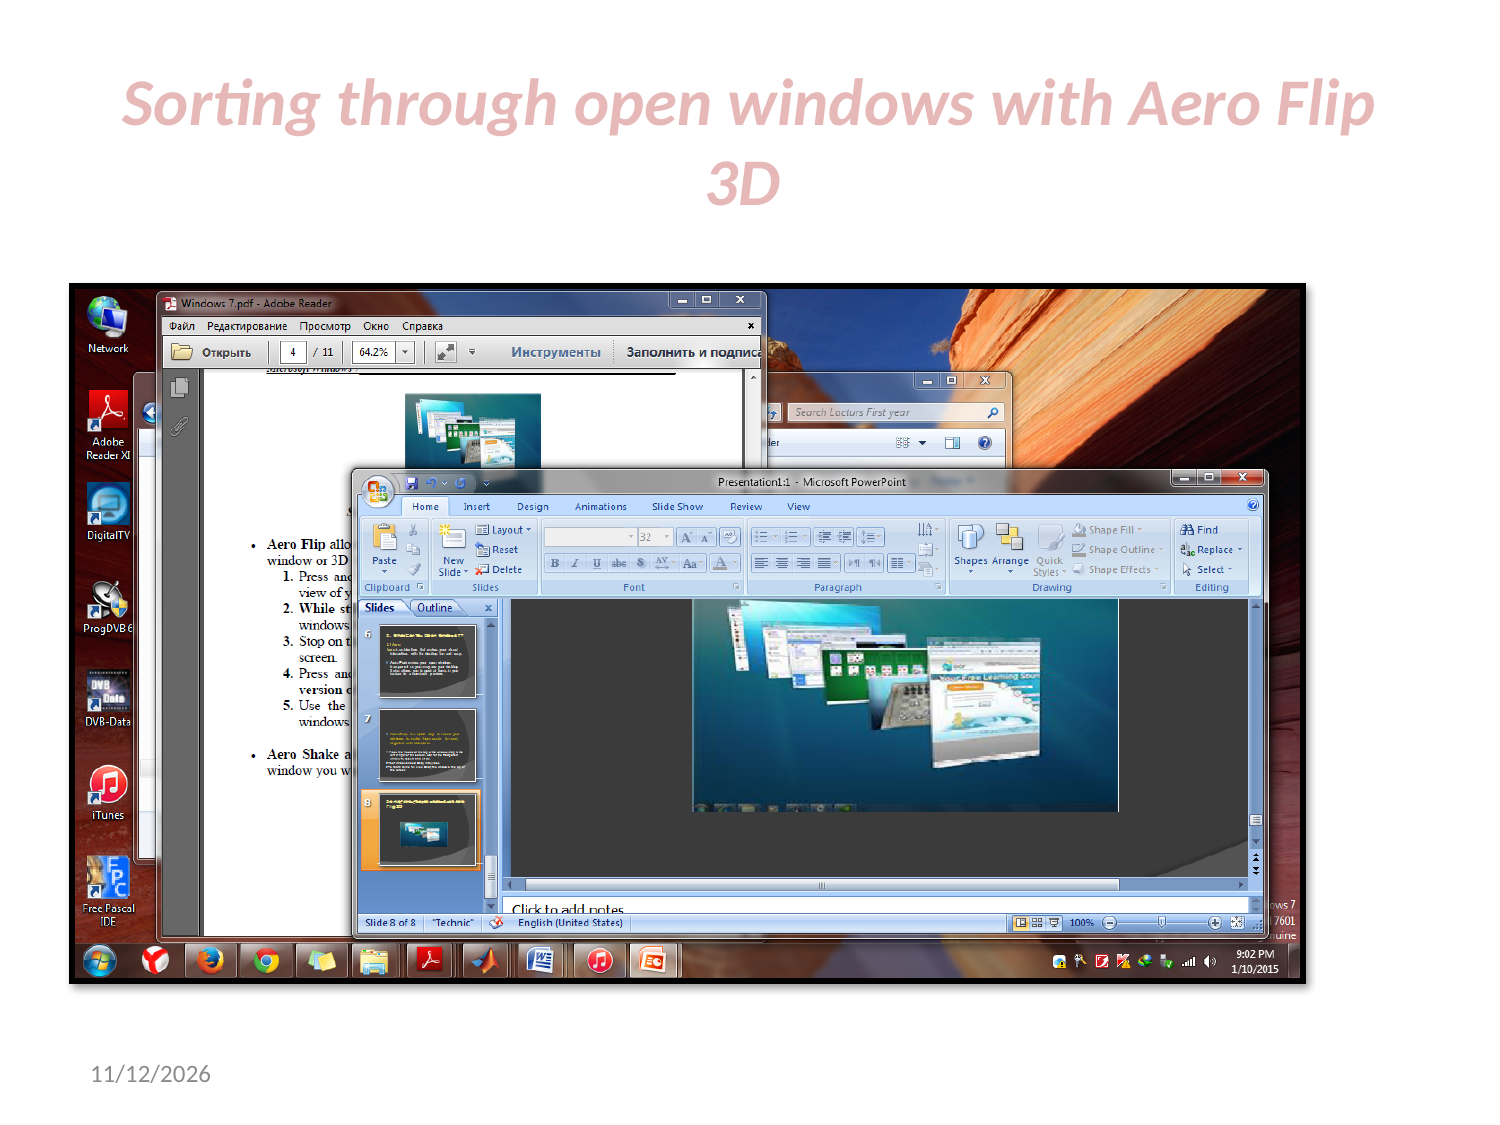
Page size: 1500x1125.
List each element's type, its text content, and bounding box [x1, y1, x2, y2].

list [74, 289, 1301, 979]
title Sorting through open windows with Aero Flip 3D [75, 45, 1425, 233]
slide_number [75, 1042, 425, 1103]
